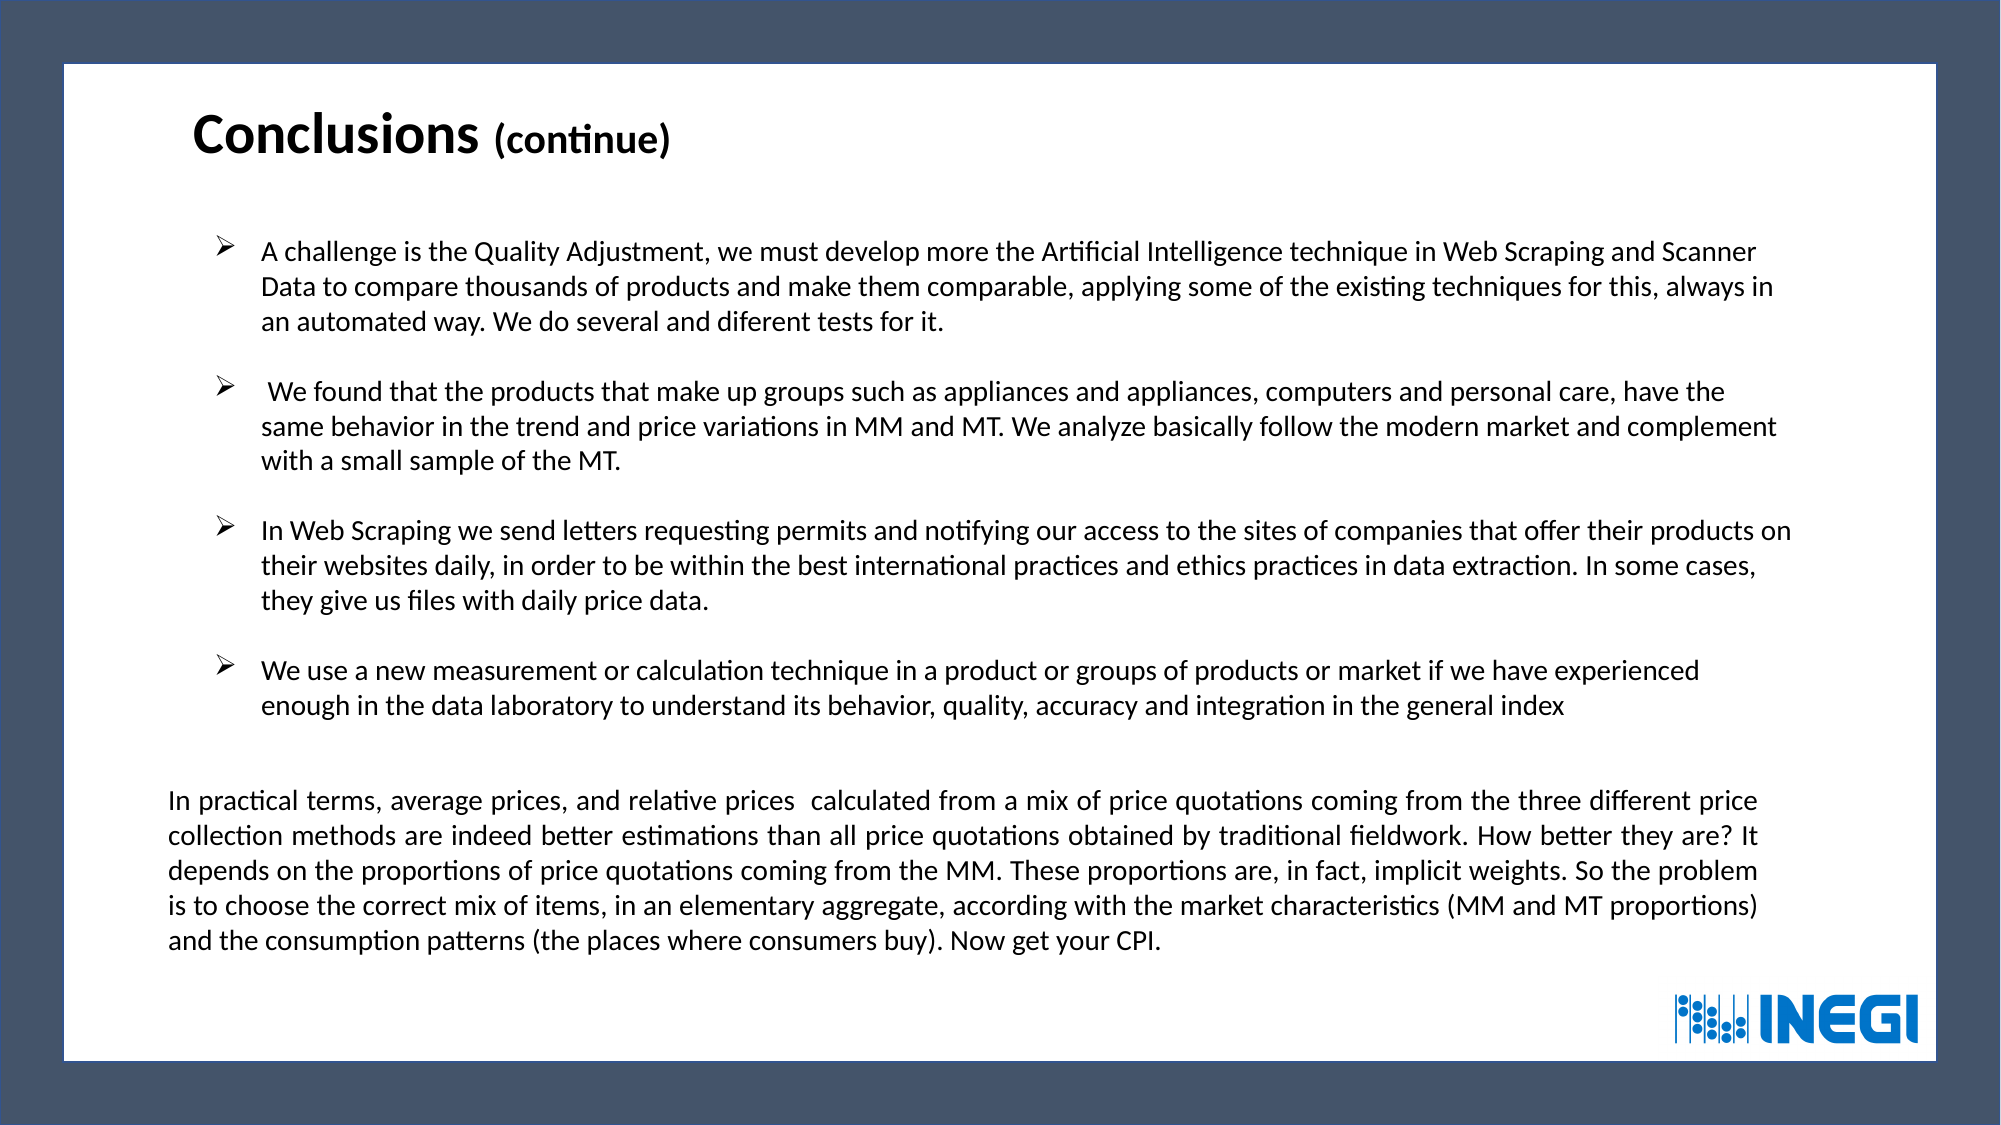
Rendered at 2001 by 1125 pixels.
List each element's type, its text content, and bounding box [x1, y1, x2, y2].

text_box Conclusions (continue) [178, 87, 833, 173]
picture [1658, 976, 1936, 1060]
text_box A challenge is the Quality Adjustment, we must develop more the Artificial Intelligence technique in Web Scraping and Scanner Data to compare thousands of products and make them comparable, applying some of the existing techniques for this, always in an automated way. We do several and diferent tests for it. We found that the products that make up groups such as appliances and appliances, computers and personal care, have the same behavior in the trend and price variations in MM and MT. We analyze basically follow the modern market and complement with a small sample of the MT. In Web Scraping we send letters requesting permits and notifying our access to the sites of companies that offer their products on their websites daily, in order to be within the best international practices and ethics practices in data extraction. In some cases, they give us files with daily price data. We use a new measurement or calculation technique in a product or groups of products or market if we have experienced enough in the data laboratory to understand its behavior, quality, accuracy and integration in the general index [199, 224, 1809, 729]
text_box In practical terms, average prices, and relative prices calculated from a mix of price quotations coming from the three different price collection methods are indeed better estimations than all price quotations obtained by traditional fieldwork. How better they are? It depends on the proportions of price quotations coming from the MM. These proportions are, in fact, implicit weights. So the problem is to choose the correct mix of items, in an elementary aggregate, according with the market characteristics (MM and MT proportions) and the consumption patterns (the places where consumers buy). Now get your CPI. [153, 773, 1775, 964]
slide_number 19 [1412, 1042, 1863, 1103]
